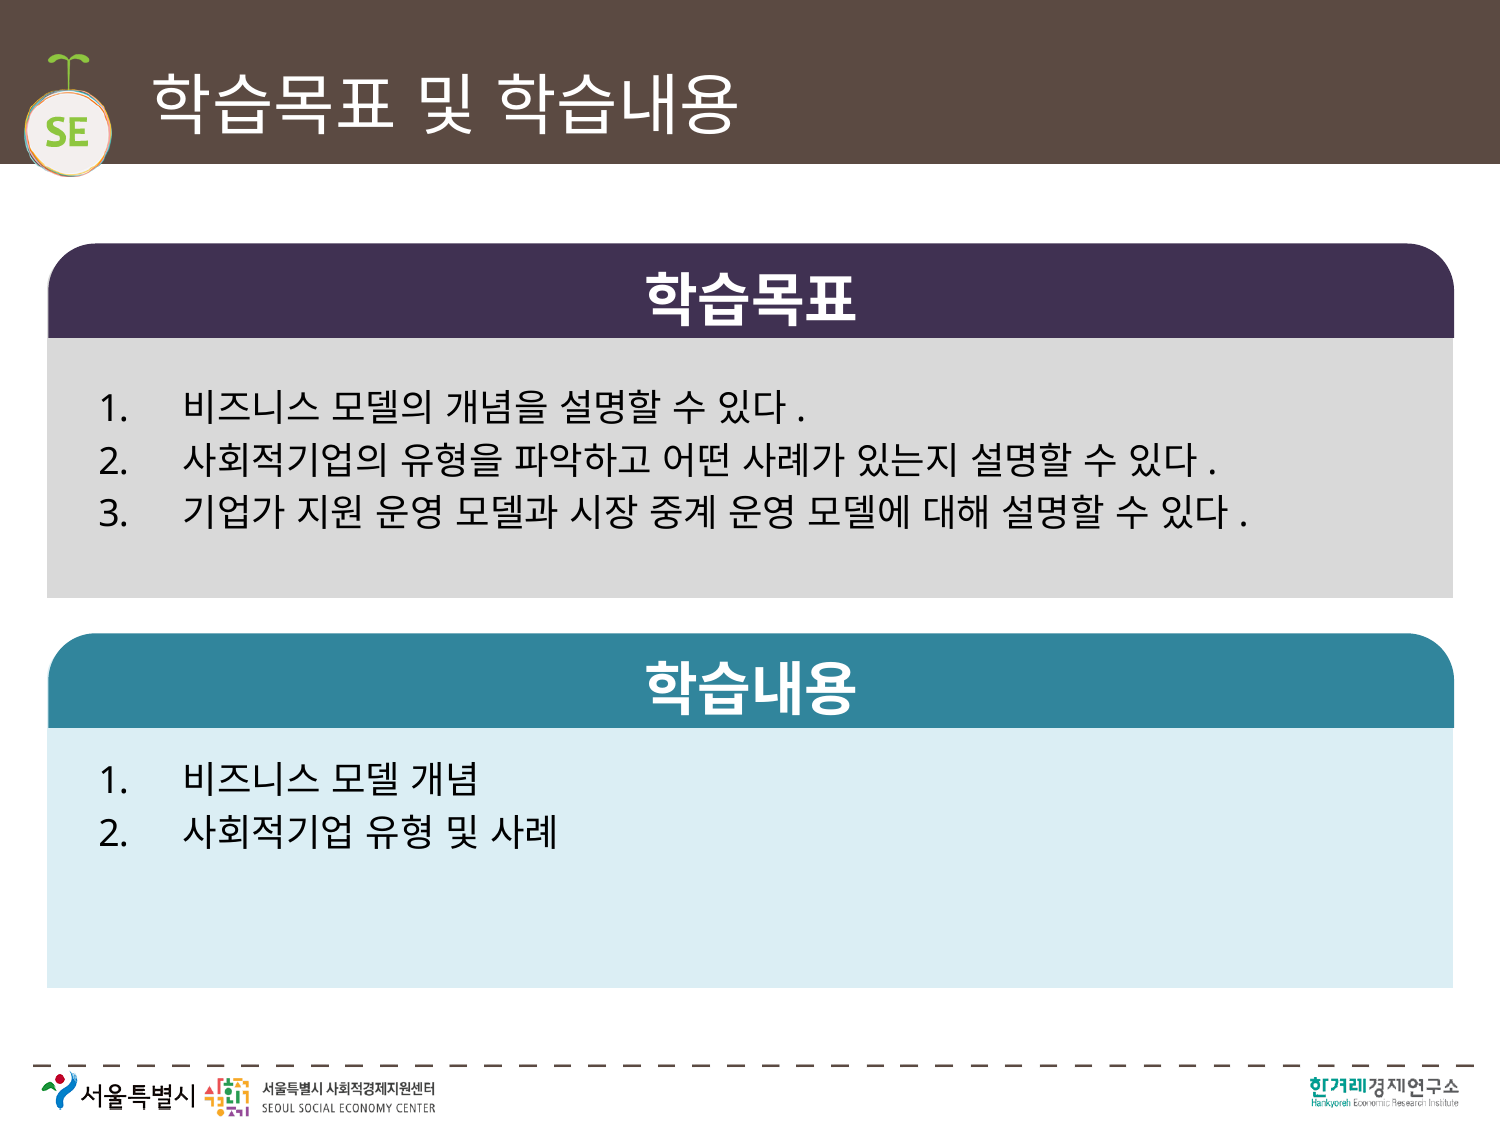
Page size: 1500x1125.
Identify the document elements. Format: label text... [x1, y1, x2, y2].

text_box [45, 268, 1455, 601]
title 학습목표 및 학습내용 [135, 45, 1463, 161]
text_box [45, 656, 1455, 990]
text_box 비즈니스 모델 개념 사회적기업 유형 및 사례 [83, 748, 1376, 938]
text_box 학습목표 [46, 241, 1457, 341]
text_box 학습내용 [46, 631, 1457, 730]
text_box 비즈니스 모델의 개념을 설명할 수 있다. 사회적기업의 유형을 파악하고 어떤 사례가 있는지 설명할 수 있다. 기업가 지원 운영 모델과 시장 중계 운영 모델에 대해 설명할 수 있다. [83, 377, 1393, 536]
picture [0, 0, 1500, 1125]
